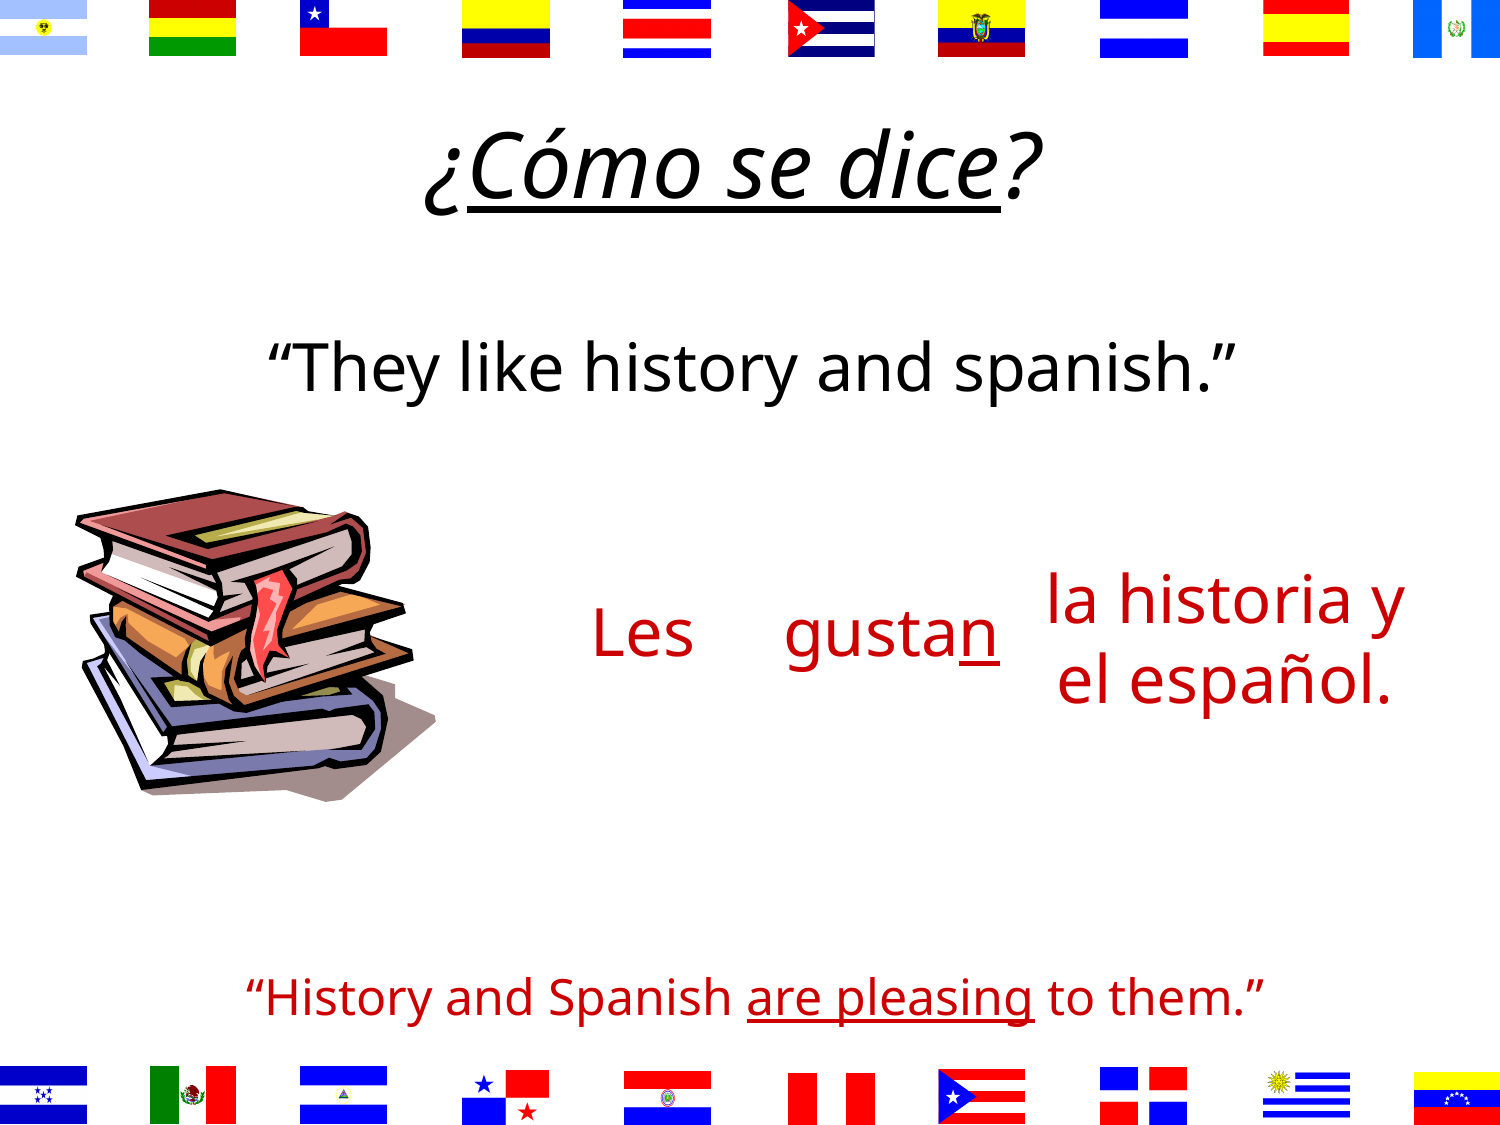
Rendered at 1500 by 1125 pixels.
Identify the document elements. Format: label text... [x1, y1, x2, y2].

text_box la historia y el español. [1012, 549, 1439, 725]
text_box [0, 1065, 1500, 1125]
text_box Les [575, 581, 711, 677]
text_box “They like history and spanish.” [253, 317, 1254, 413]
picture [74, 487, 439, 805]
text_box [0, 0, 1500, 58]
text_box ¿Cómo se dice? [412, 99, 1088, 225]
text_box “History and Spanish are pleasing to them.” [231, 958, 1280, 1033]
text_box gustan [768, 581, 1015, 677]
